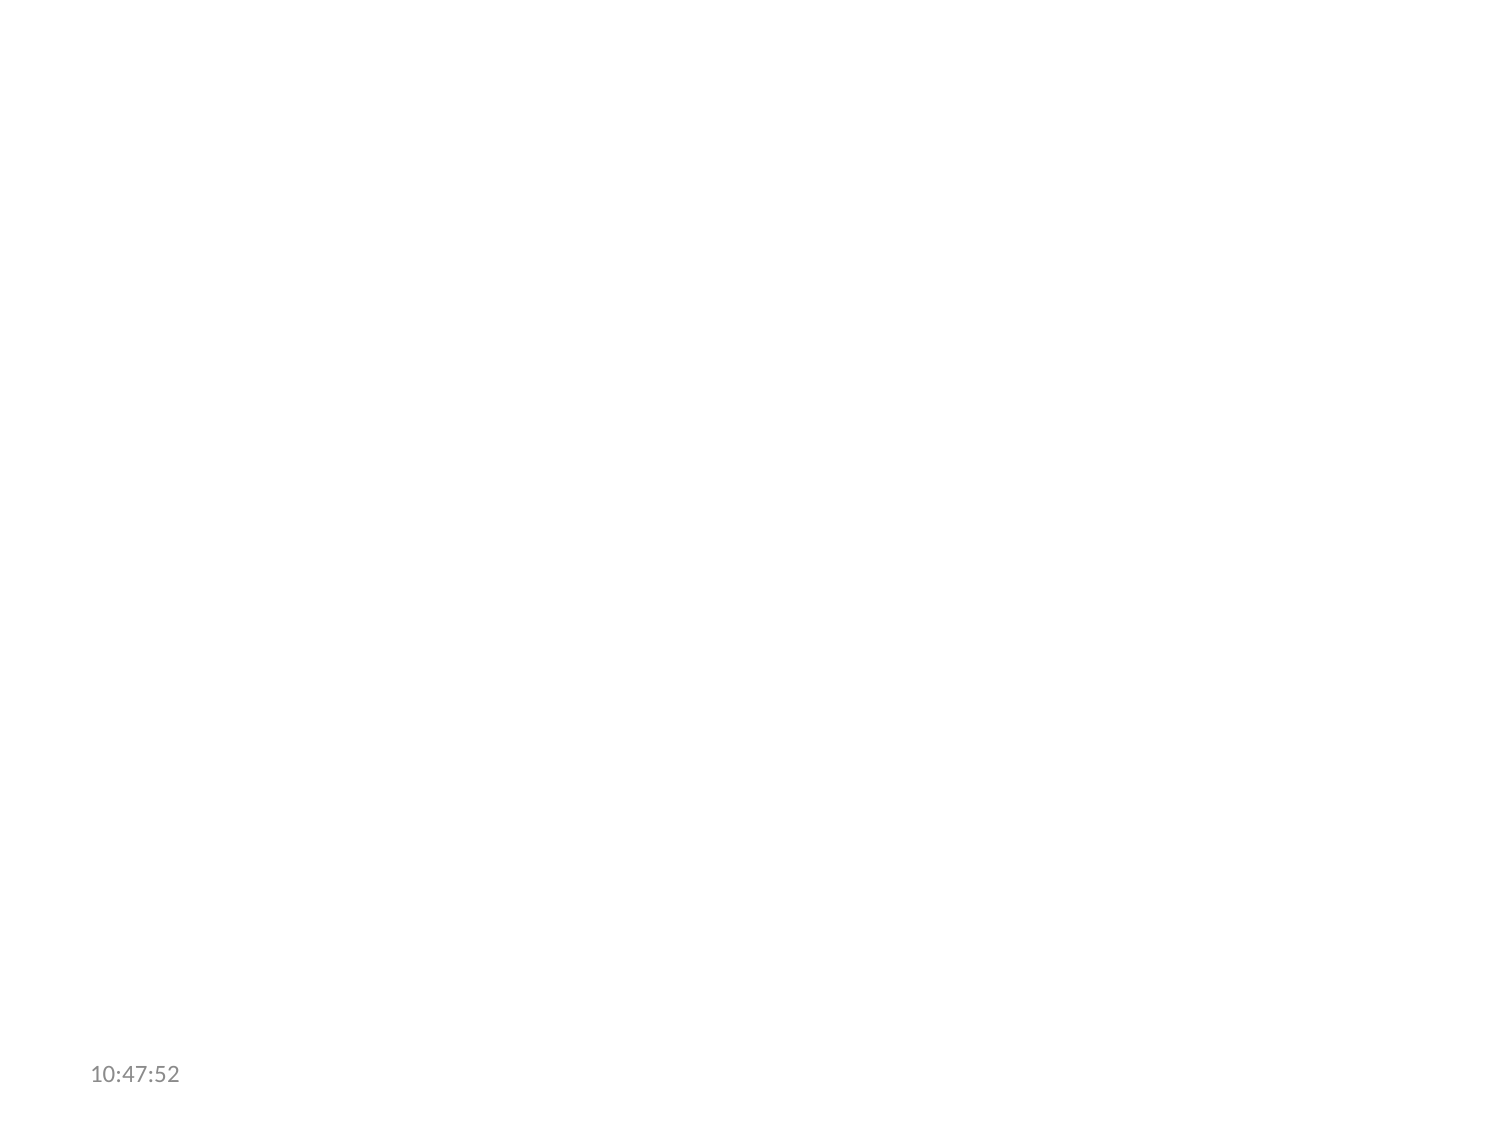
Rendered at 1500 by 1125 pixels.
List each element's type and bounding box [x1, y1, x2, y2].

slide_number [75, 1042, 425, 1103]
